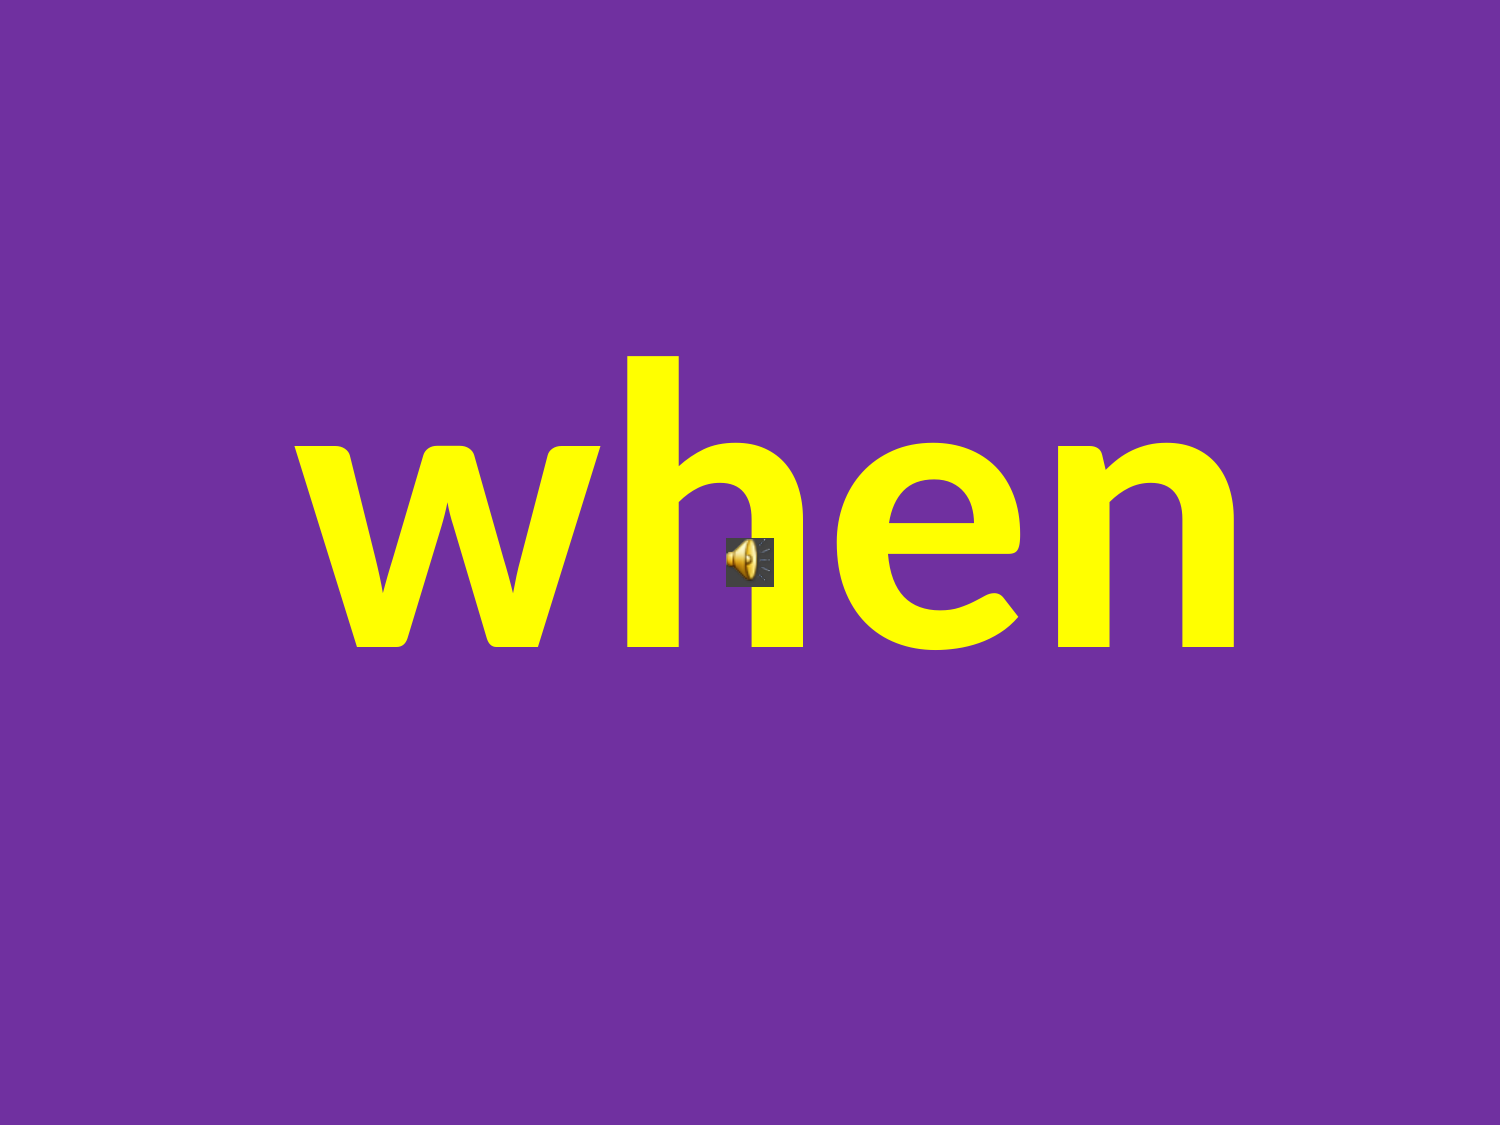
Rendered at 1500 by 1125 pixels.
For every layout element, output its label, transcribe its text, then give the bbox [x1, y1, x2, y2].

picture [724, 537, 776, 588]
text_box when [99, 224, 1450, 738]
